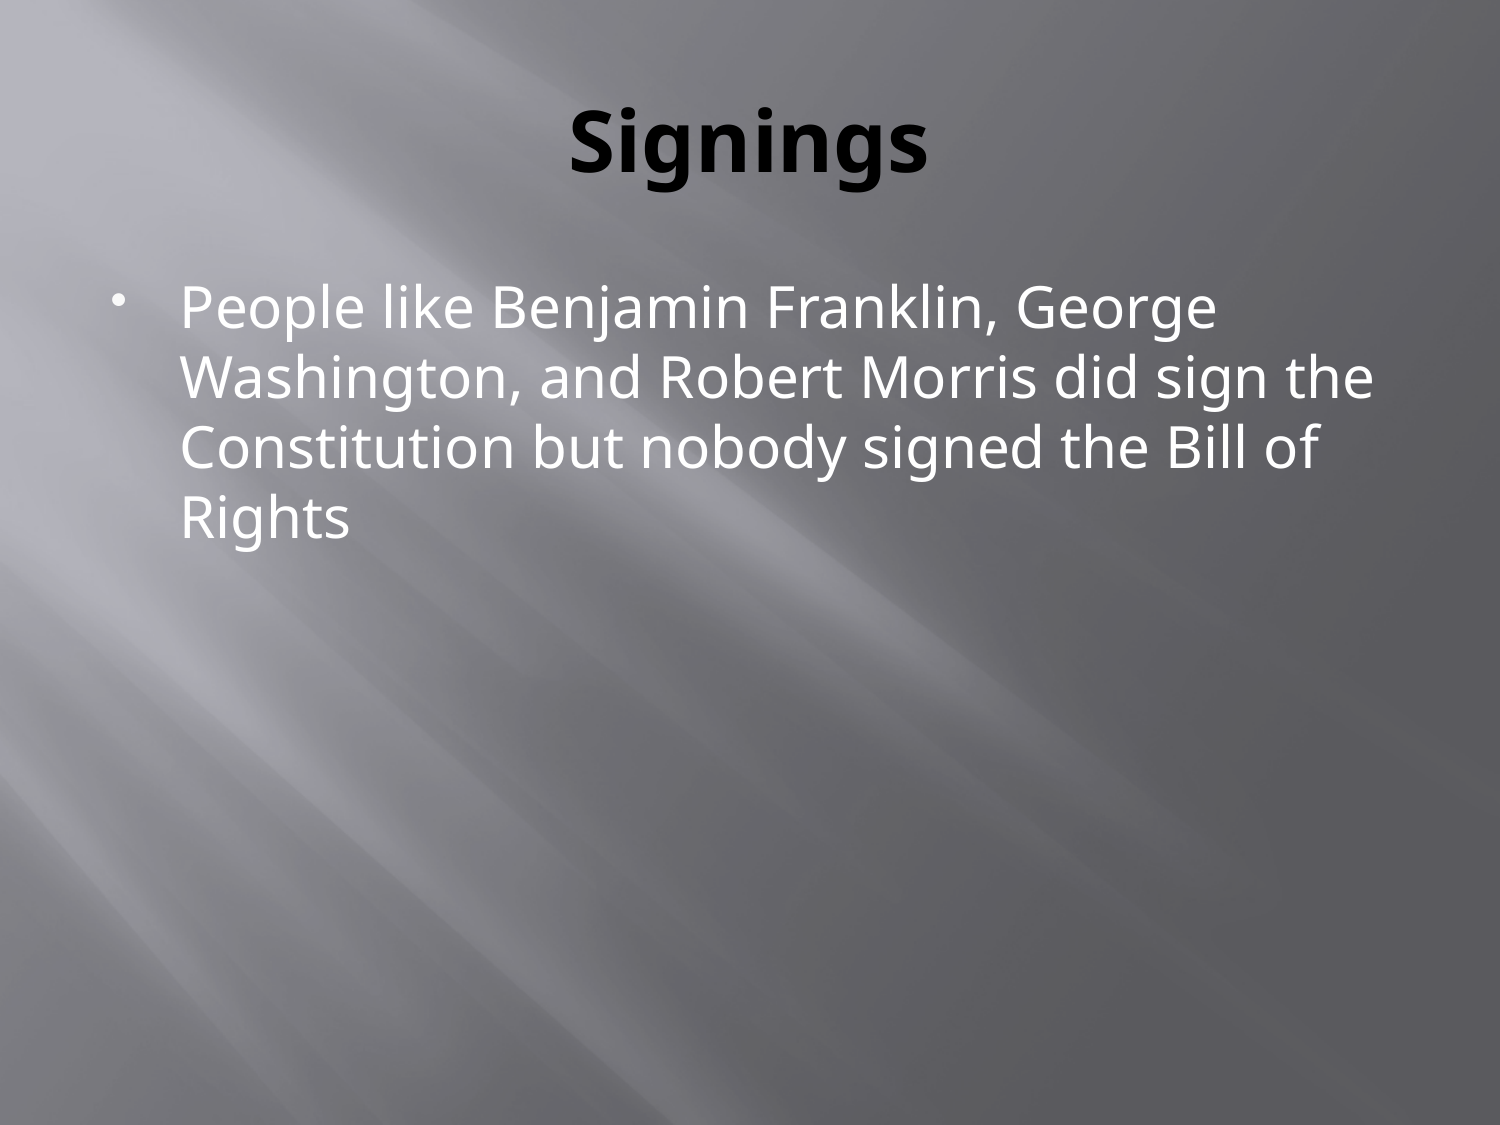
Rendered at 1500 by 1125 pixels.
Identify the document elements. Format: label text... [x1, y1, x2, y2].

title Signings [75, 45, 1425, 233]
list People like Benjamin Franklin, George Washington, and Robert Morris did sign the Constitution but nobody signed the Bill of Rights [75, 262, 1425, 1035]
